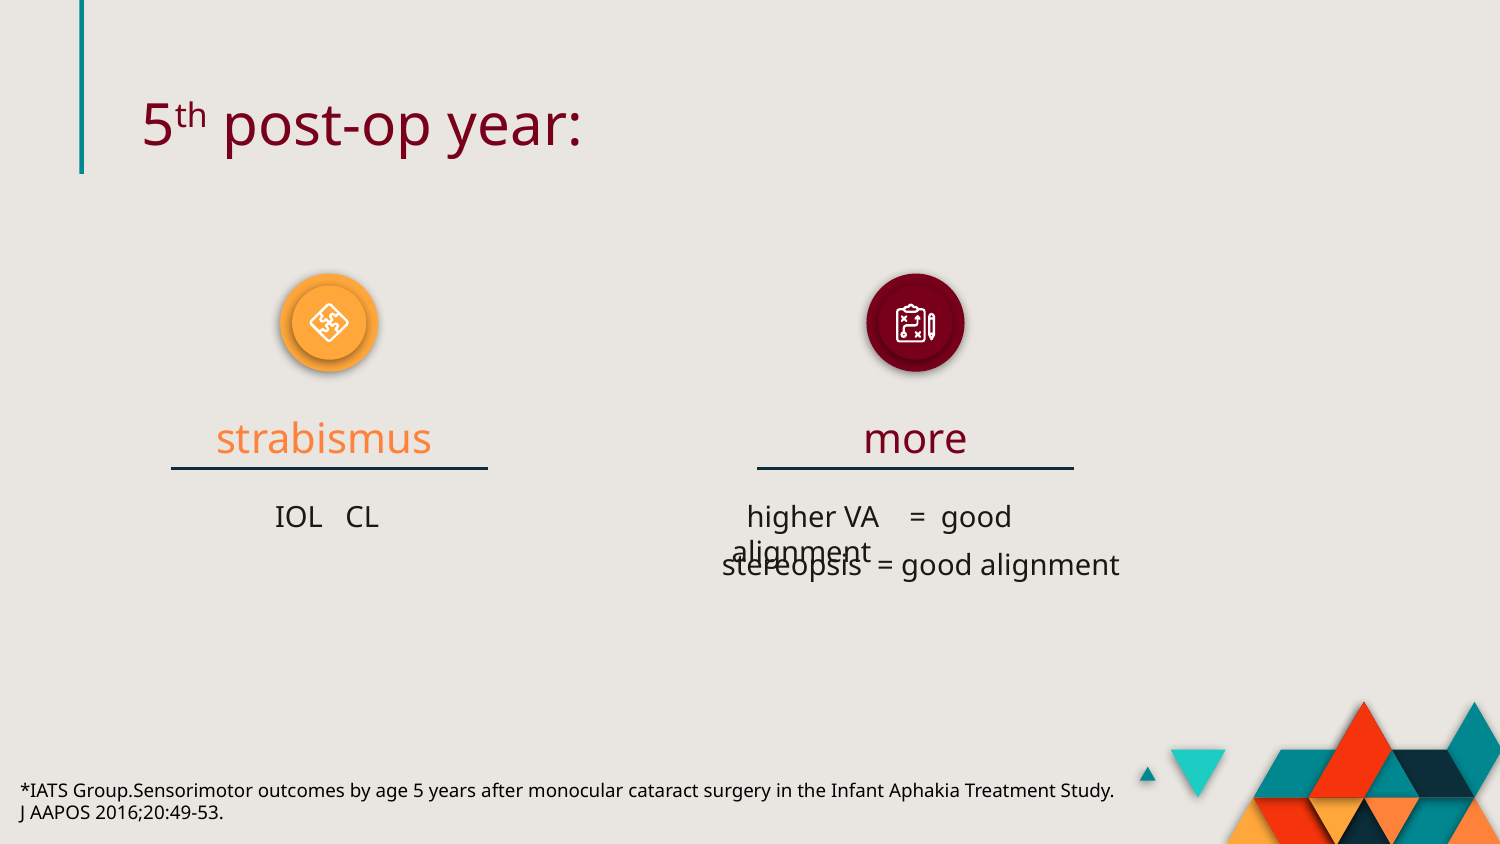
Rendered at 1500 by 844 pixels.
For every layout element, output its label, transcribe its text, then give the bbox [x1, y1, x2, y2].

text_box *IATS Group.Sensorimotor outcomes by age 5 years after monocular cataract surgery in the Infant Aphakia Treatment Study. J AAPOS 2016;20:49-53. [5, 770, 1129, 831]
title 5th post-op year: [126, 76, 1475, 172]
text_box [895, 303, 936, 343]
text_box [866, 273, 965, 372]
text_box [279, 273, 379, 372]
subtitle higher VA = good alignment [716, 483, 1172, 533]
subtitle more [730, 382, 1102, 477]
subtitle strabismus [112, 382, 536, 477]
text_box stereopsis = good alignment [693, 530, 1149, 581]
